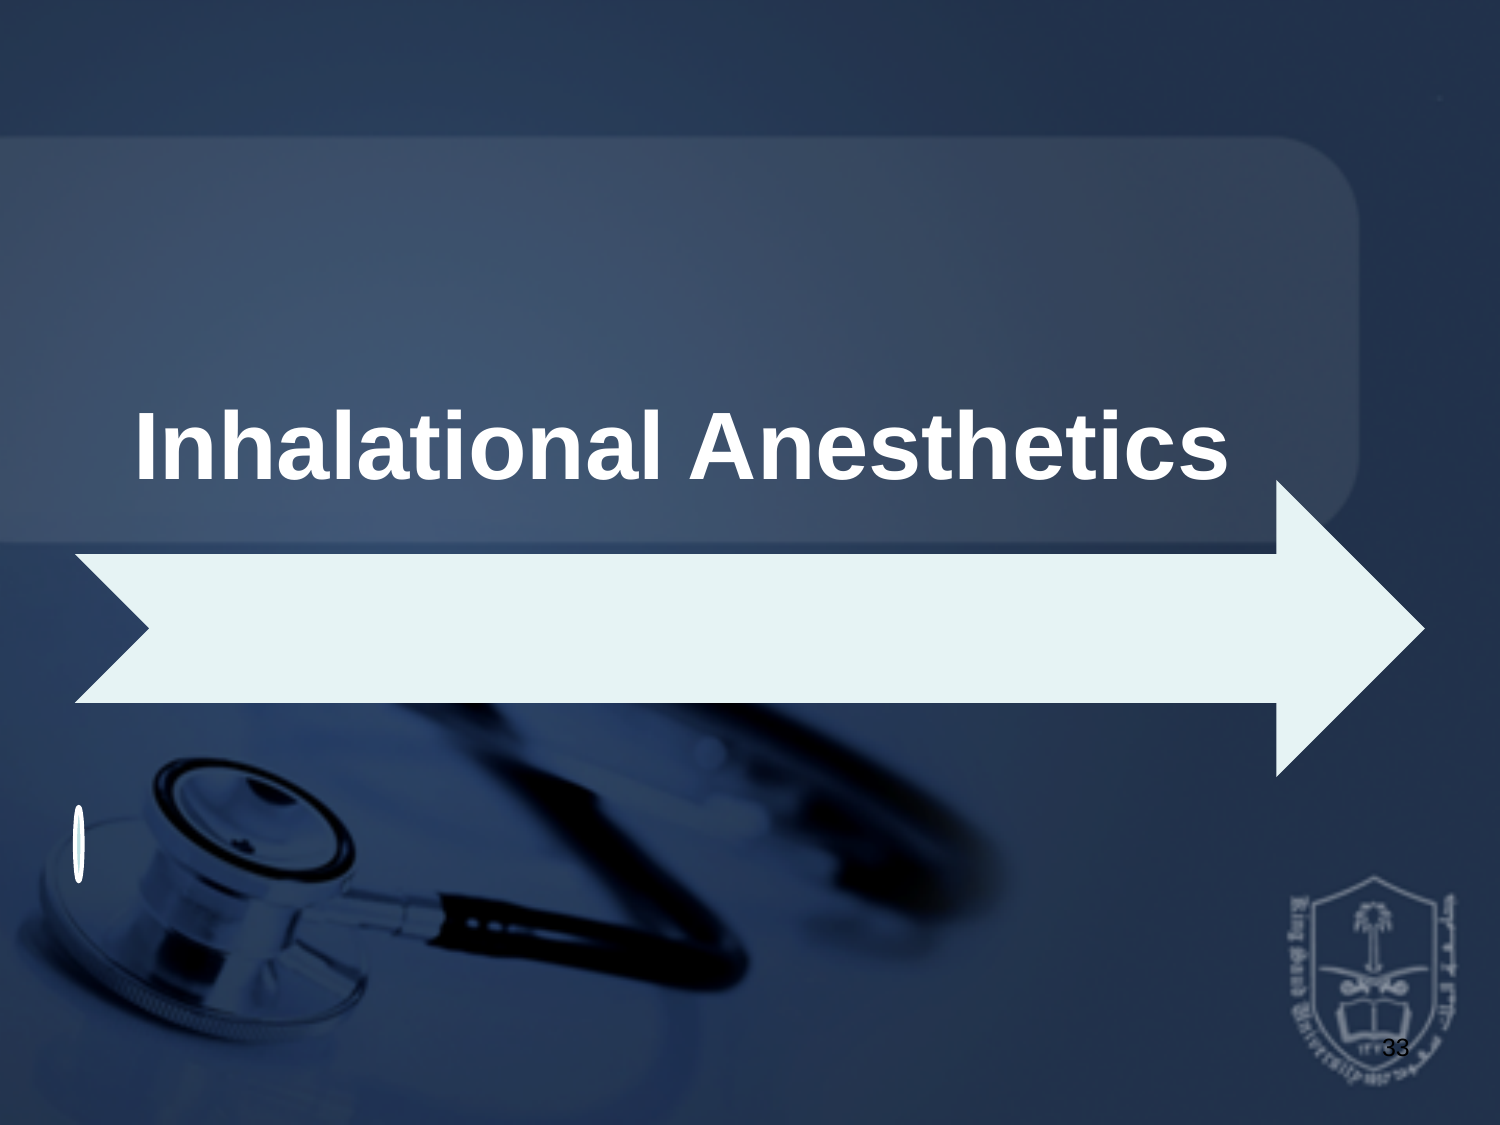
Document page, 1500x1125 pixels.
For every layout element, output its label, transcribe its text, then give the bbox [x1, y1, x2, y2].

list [74, 256, 1426, 1001]
picture [0, 0, 1500, 1125]
slide_number 33 [1074, 1024, 1426, 1103]
